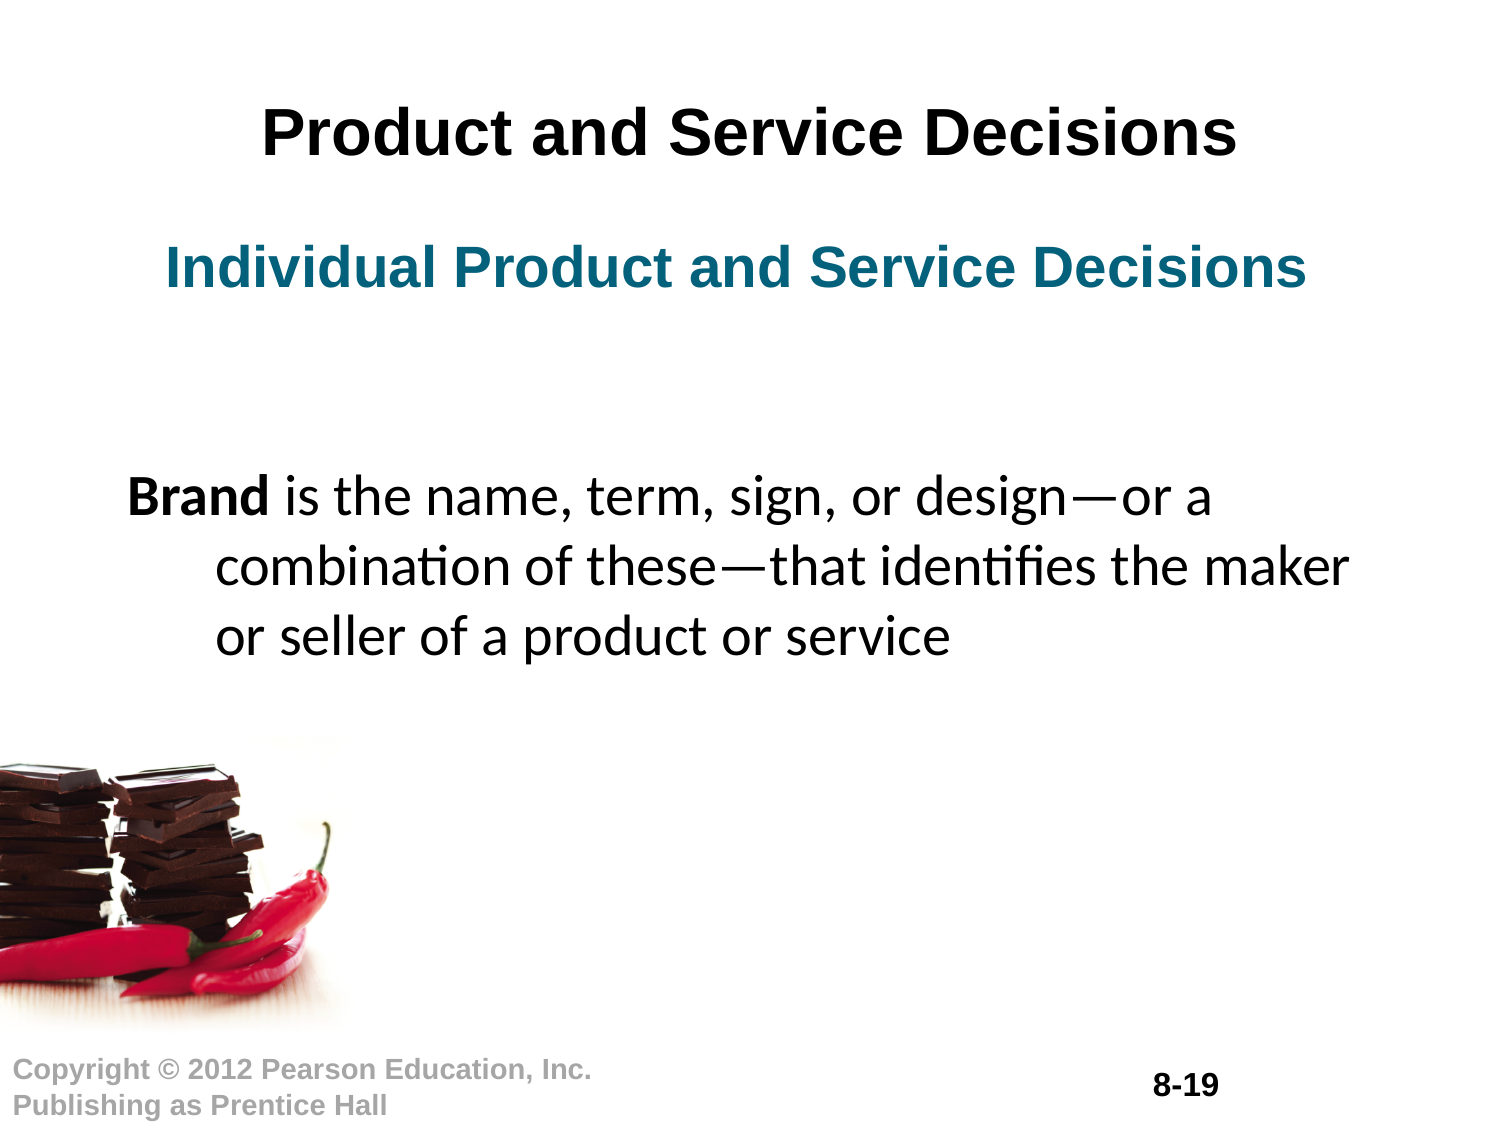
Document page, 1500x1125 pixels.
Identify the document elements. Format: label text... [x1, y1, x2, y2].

list Brand is the name, term, sign, or design—or a combination of these—that identifies the maker or seller of a product or service [112, 449, 1388, 813]
title Product and Service Decisions [112, 37, 1388, 226]
picture [0, 737, 361, 1038]
list Individual Product and Service Decisions [149, 237, 1326, 301]
